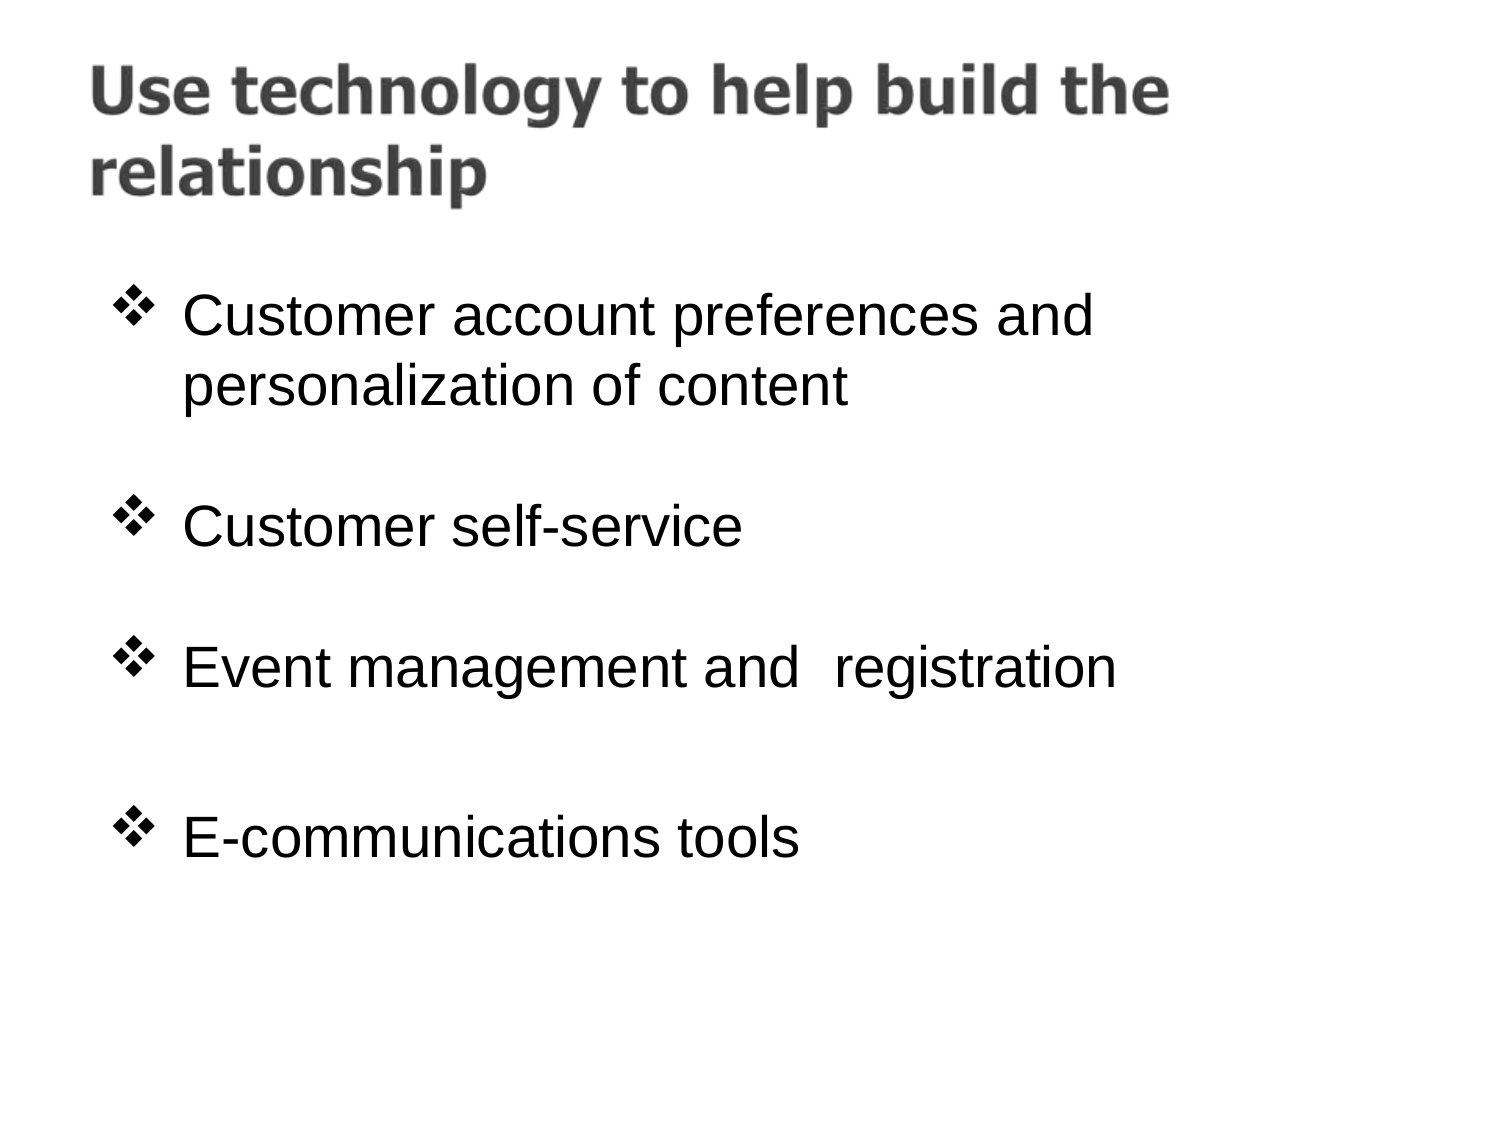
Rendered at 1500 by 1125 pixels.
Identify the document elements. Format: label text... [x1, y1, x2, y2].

text_box [45, 24, 1233, 213]
text_box Customer account preferences a n d personalization of content Customer self-service Event management and registration E-communications tools [105, 275, 1207, 869]
